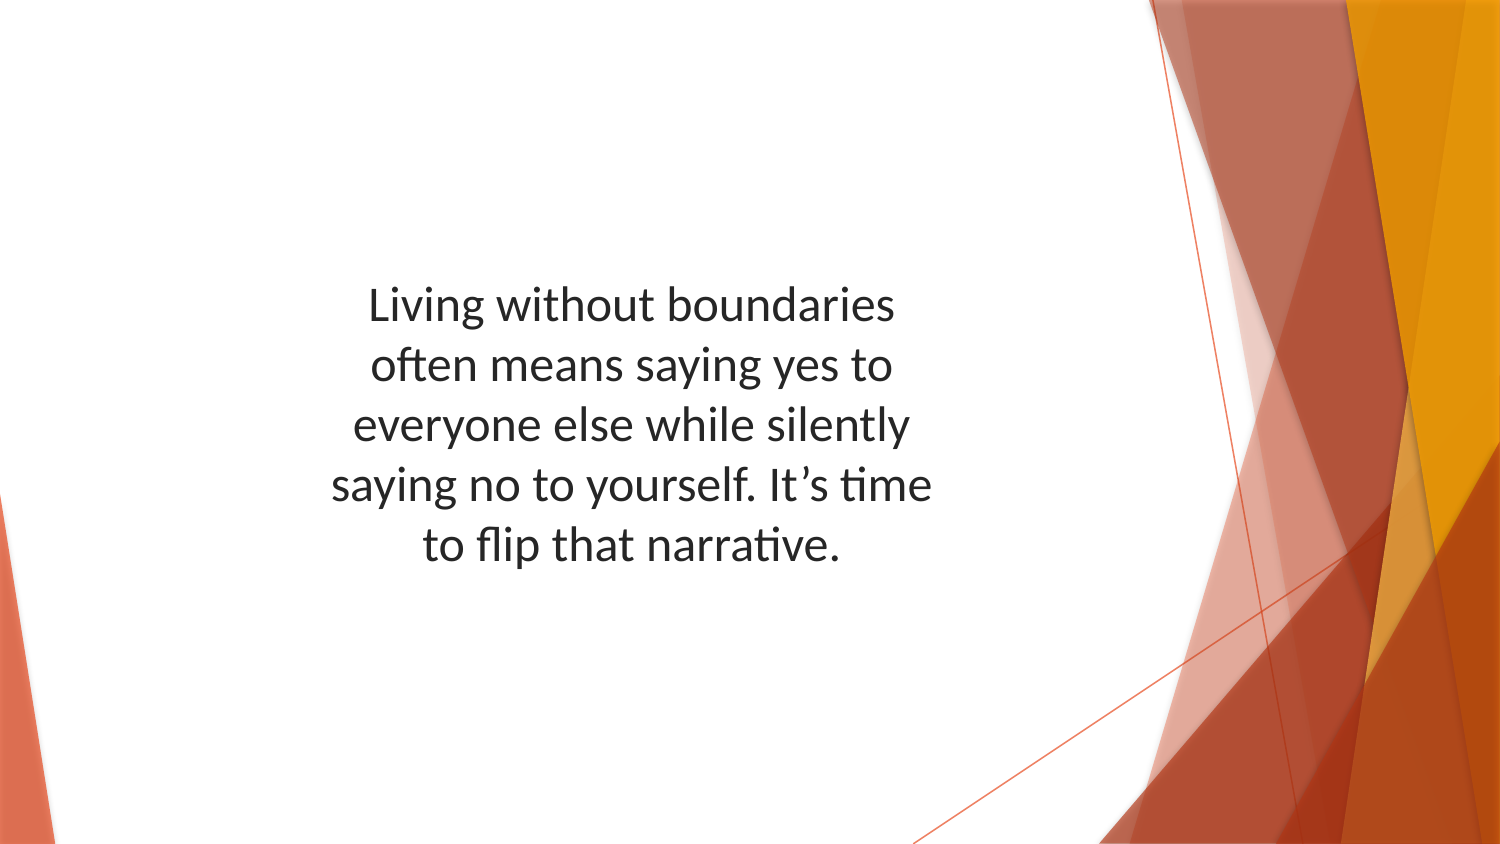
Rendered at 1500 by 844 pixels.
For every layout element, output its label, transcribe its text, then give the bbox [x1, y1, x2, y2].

list Living without boundaries often means saying yes to everyone else while silently saying no to yourself. It’s time to flip that narrative. [312, 197, 951, 647]
